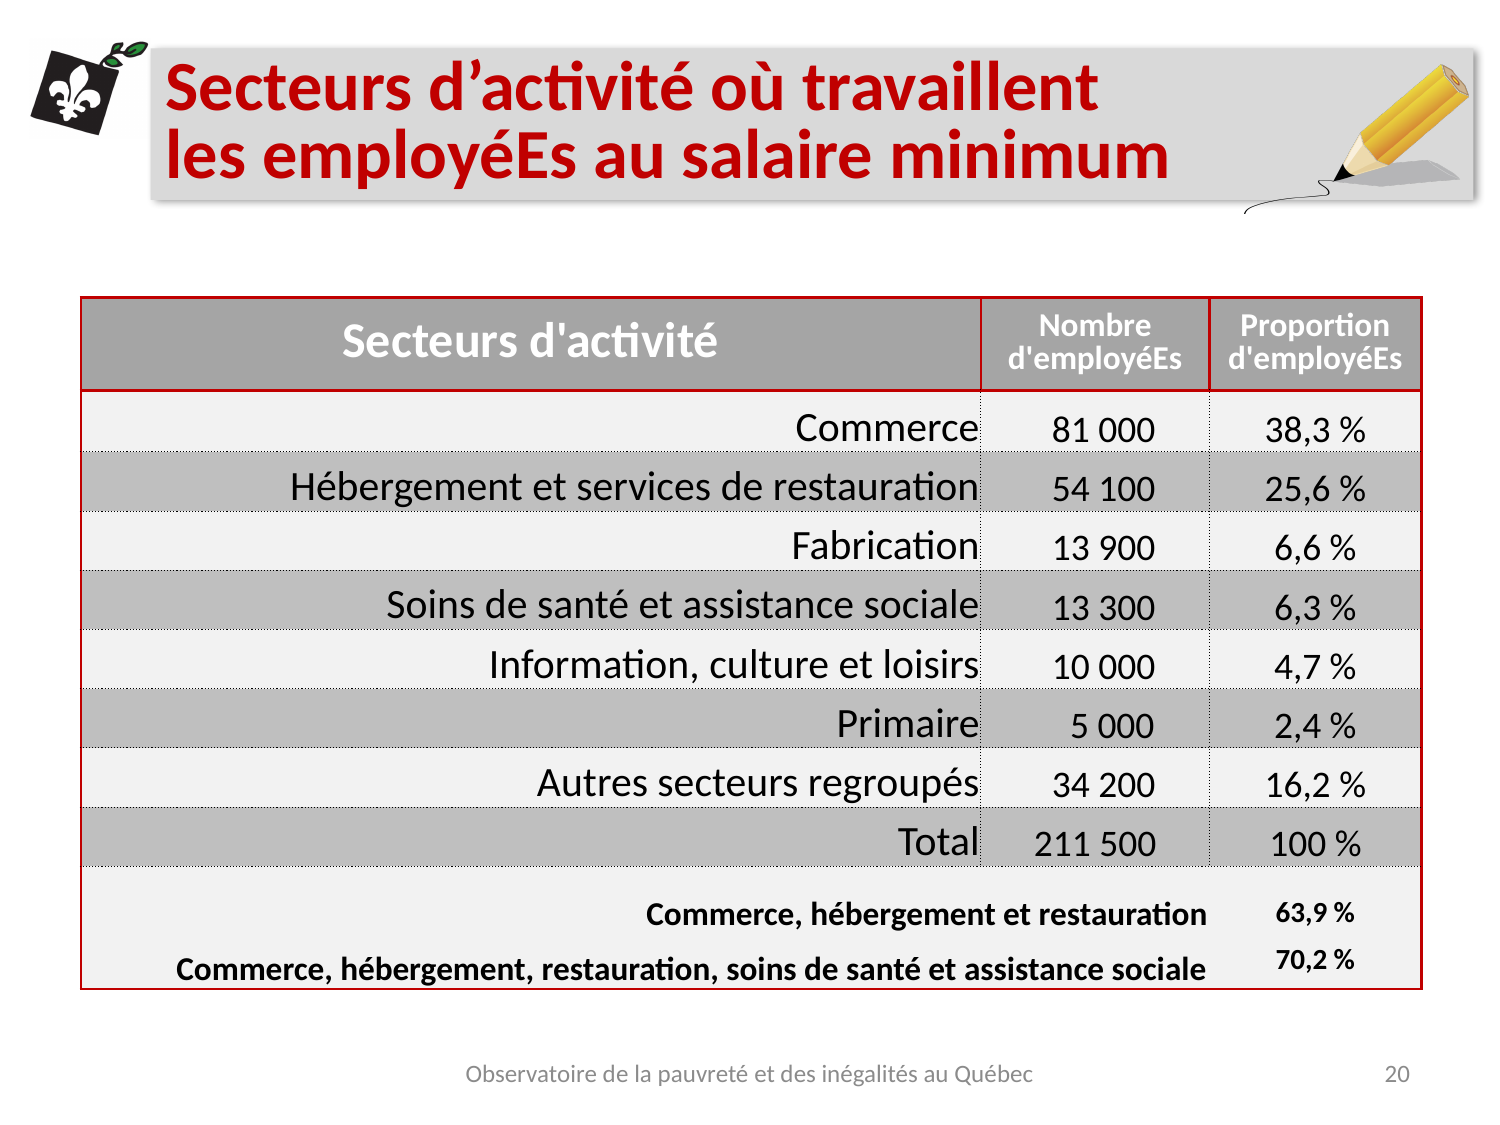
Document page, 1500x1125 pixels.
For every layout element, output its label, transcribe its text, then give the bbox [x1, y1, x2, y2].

table_cell Commerce, hébergement, restauration, soins de santé et assistance sociale [82, 934, 1209, 988]
table_cell Total [82, 807, 981, 866]
picture [28, 38, 151, 139]
picture [1244, 64, 1469, 214]
table_cell 63,9 % [1209, 866, 1420, 934]
table_cell Information, culture et loisirs [82, 629, 981, 689]
table_header Secteurs d'activité [82, 299, 980, 389]
table_cell 81 000 [981, 392, 1209, 452]
footer Observatoire de la pauvreté et des inégalités au Québec [0, 1042, 1500, 1103]
table_cell 13 900 [981, 511, 1209, 570]
table_header Nombre d'employéEs [982, 299, 1208, 389]
title Secteurs d’activité où travaillent les employéEs au salaire minimum [150, 48, 1474, 200]
table_cell 6,6 % [1209, 511, 1420, 570]
table_cell Hébergement et services de restauration [82, 452, 981, 511]
table_cell 6,3 % [1209, 570, 1420, 629]
table_cell 100 % [1209, 807, 1420, 866]
table_header Proportion d'employéEs [1211, 299, 1420, 389]
table_cell Commerce [82, 392, 981, 452]
table_cell Fabrication [82, 511, 981, 570]
table_cell Autres secteurs regroupés [82, 748, 981, 807]
table_cell 4,7 % [1209, 629, 1420, 689]
table_cell 2,4 % [1209, 689, 1420, 748]
table_cell 5 000 [981, 689, 1209, 748]
table_cell 70,2 % [1209, 934, 1420, 988]
table_cell 38,3 % [1209, 392, 1420, 452]
table_cell Soins de santé et assistance sociale [82, 570, 981, 629]
table_cell 34 200 [981, 748, 1209, 807]
table_cell Primaire [82, 689, 981, 748]
table_cell 10 000 [981, 629, 1209, 689]
table_cell 54 100 [981, 452, 1209, 511]
table_cell 25,6 % [1209, 452, 1420, 511]
table_cell 13 300 [981, 570, 1209, 629]
table_cell Commerce, hébergement et restauration [82, 866, 1209, 934]
table_cell 16,2 % [1209, 748, 1420, 807]
table_cell 211 500 [981, 807, 1209, 866]
